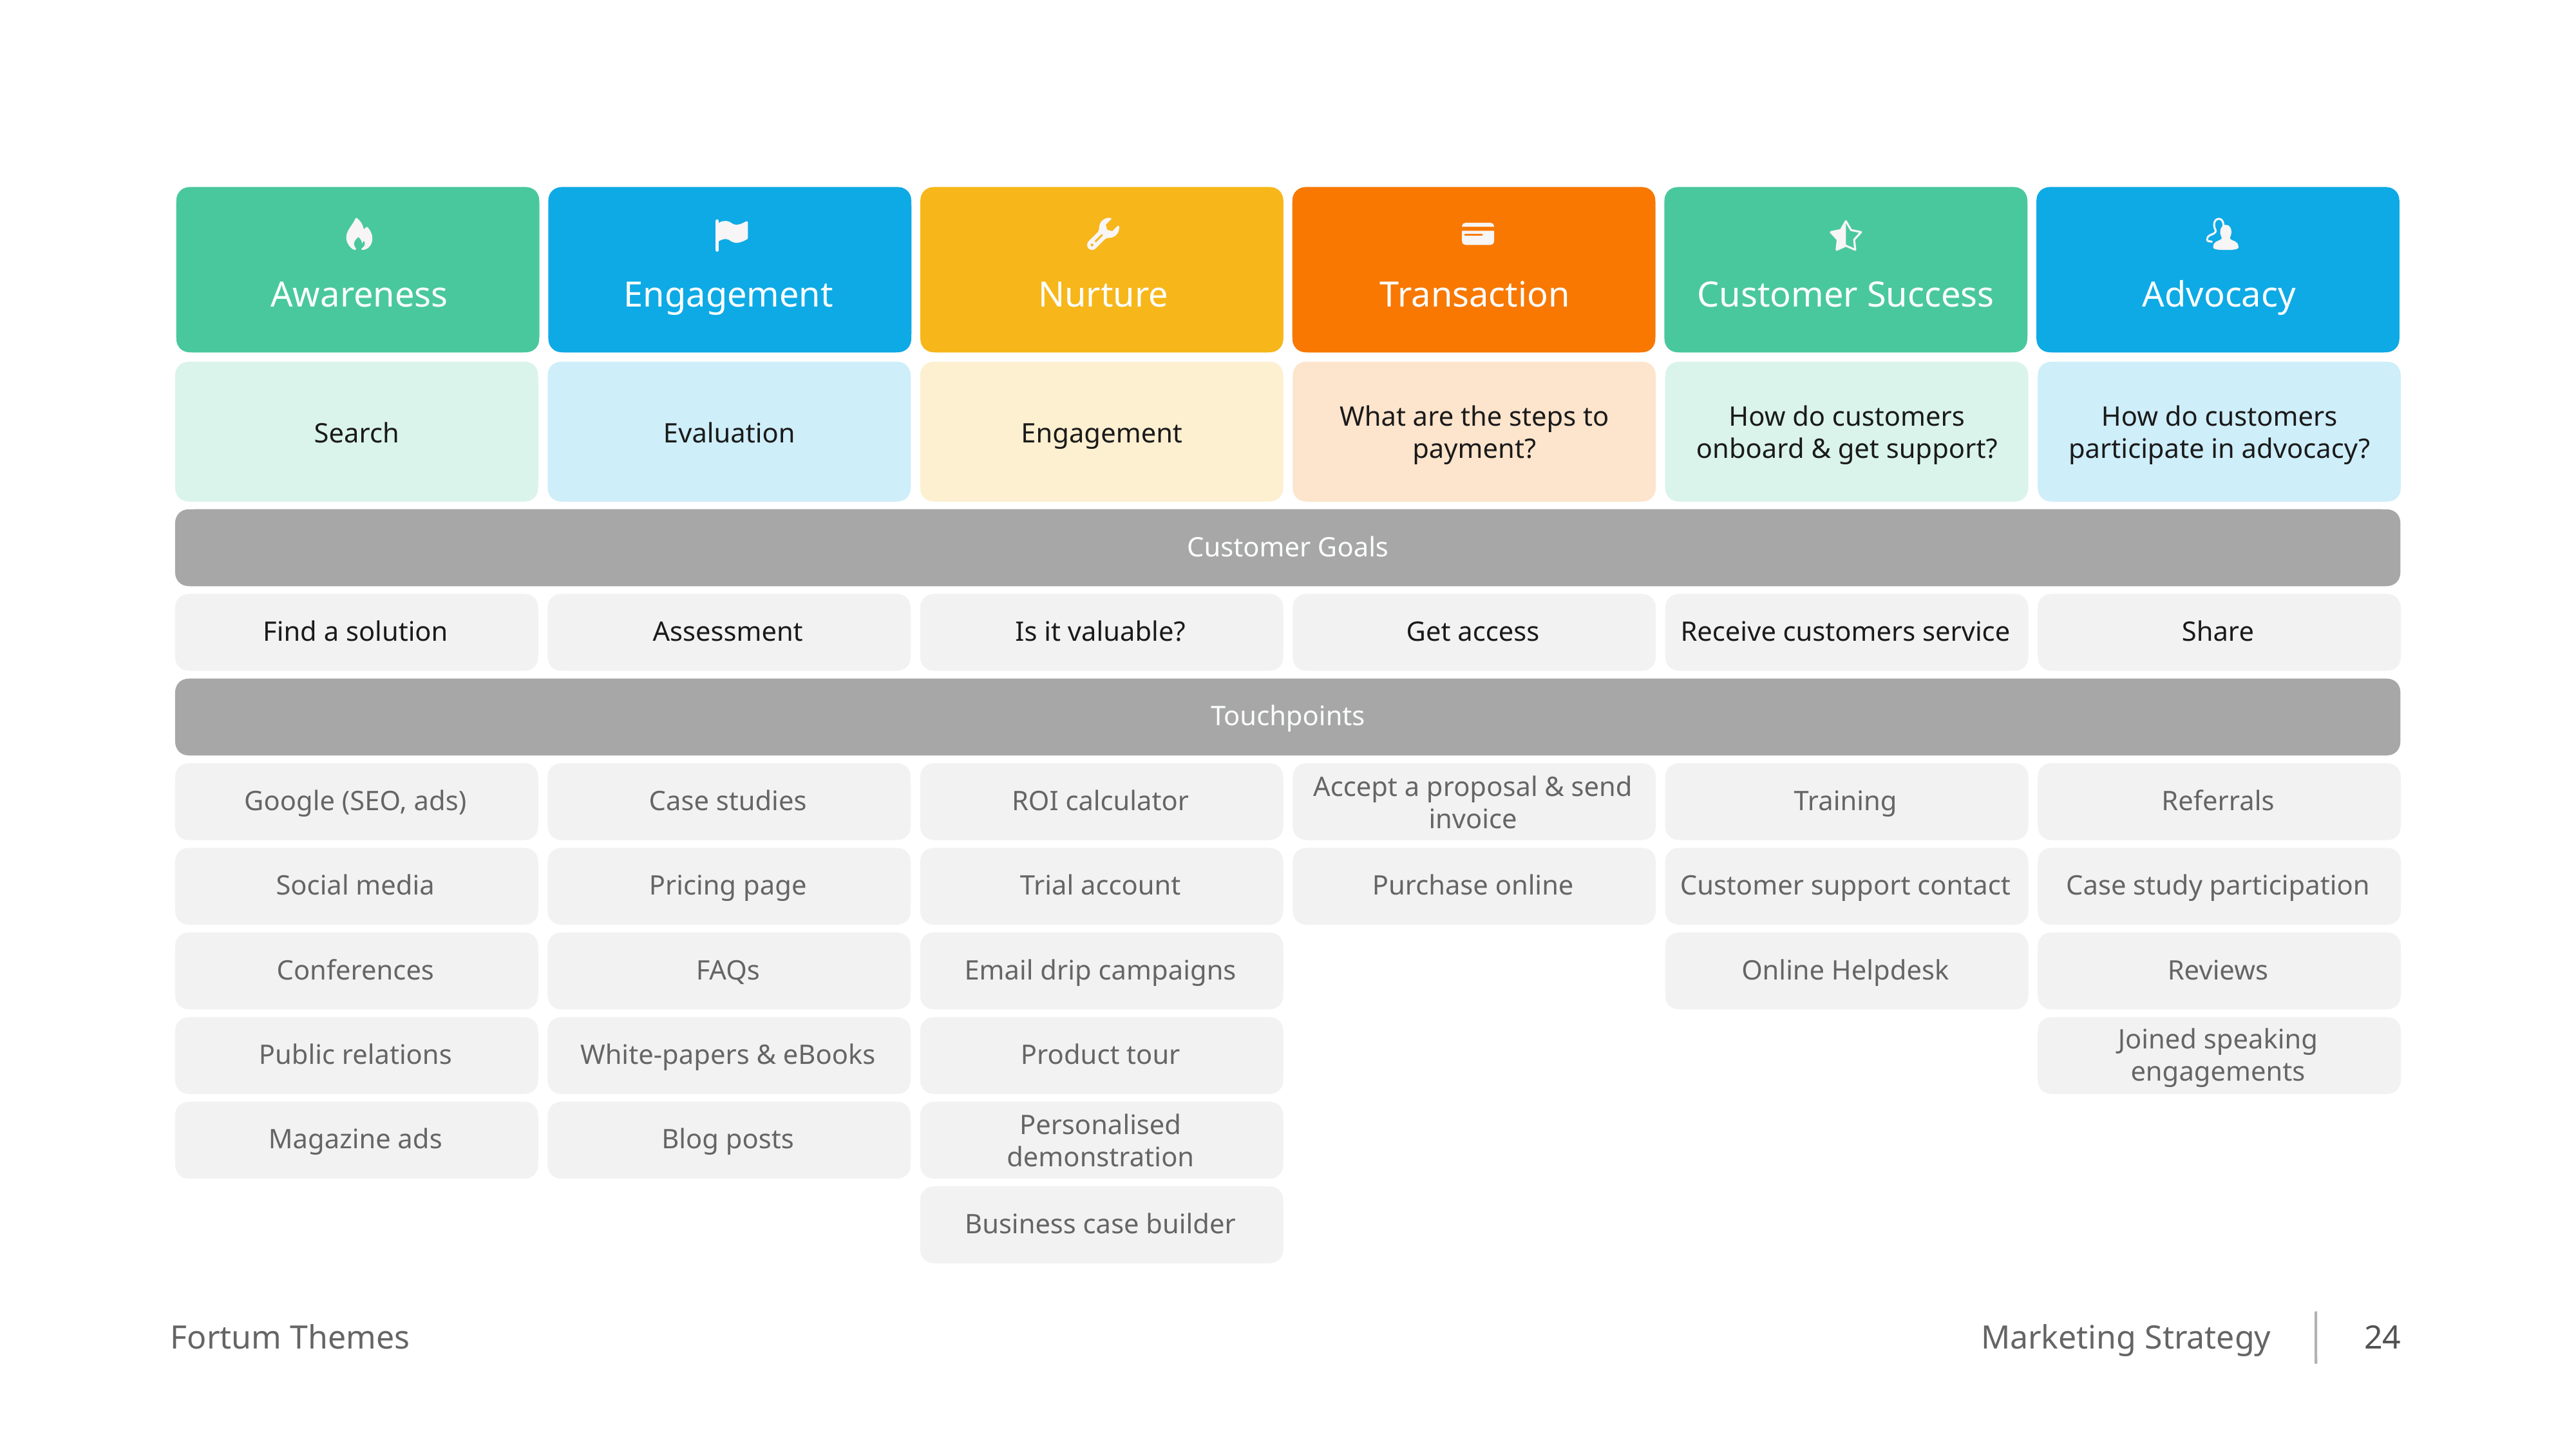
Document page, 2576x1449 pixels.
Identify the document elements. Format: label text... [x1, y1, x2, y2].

text_box [920, 1017, 1283, 1094]
text_box [175, 932, 538, 1010]
text_box [2038, 848, 2401, 925]
text_box Evaluation [558, 410, 901, 453]
text_box Awareness [243, 266, 475, 319]
text_box [175, 1017, 538, 1094]
text_box [2206, 218, 2239, 251]
text_box [175, 361, 538, 502]
text_box [548, 187, 912, 353]
text_box Customer Goals [933, 524, 1642, 567]
text_box [1664, 319, 2028, 353]
text_box Trial account [929, 862, 1272, 906]
text_box Engagement [930, 410, 1273, 453]
text_box [175, 509, 2401, 587]
text_box Product tour [929, 1032, 1272, 1075]
text_box Purchase online [1302, 862, 1645, 906]
text_box [176, 187, 540, 353]
text_box [175, 763, 538, 840]
text_box Pricing page [556, 862, 900, 906]
text_box [175, 848, 538, 925]
text_box [1087, 218, 1119, 251]
text_box Assessment [556, 609, 900, 652]
text_box [2038, 594, 2401, 671]
text_box Blog posts [556, 1117, 900, 1160]
text_box [920, 1101, 1283, 1179]
slide_number 24 [2330, 1311, 2435, 1365]
text_box [1462, 222, 1495, 227]
text_box [715, 219, 748, 252]
text_box Conferences [184, 947, 527, 990]
text_box Search [185, 410, 528, 453]
text_box [2036, 187, 2400, 353]
text_box [1664, 187, 2028, 266]
text_box [175, 1101, 538, 1179]
text_box Magazine ads [184, 1117, 527, 1160]
text_box [1293, 361, 1656, 502]
text_box Case study participation [2046, 862, 2390, 906]
text_box [2038, 361, 2401, 502]
text_box Touchpoints [923, 693, 1653, 737]
text_box Nurture [988, 266, 1218, 319]
text_box [920, 763, 1283, 840]
text_box Online Helpdesk [1674, 947, 2017, 990]
text_box [920, 848, 1283, 925]
text_box [1830, 220, 1862, 251]
text_box [1665, 594, 2029, 671]
text_box Business case builder [929, 1201, 1272, 1245]
text_box [920, 361, 1283, 502]
text_box Engagement [613, 266, 844, 319]
text_box FAQs [556, 947, 900, 990]
text_box Referrals [2046, 778, 2390, 821]
text_box [547, 1101, 911, 1179]
text_box Reviews [2046, 947, 2390, 990]
text_box [547, 361, 911, 502]
text_box [547, 763, 911, 840]
text_box Advocacy [2104, 266, 2334, 319]
text_box [1665, 848, 2029, 925]
text_box Receive customers service [1674, 609, 2017, 652]
text_box Transaction [1359, 266, 1591, 319]
text_box Personalised demonstration [941, 1102, 1260, 1177]
text_box ROI calculator [929, 778, 1272, 821]
text_box Customer Success [1663, 266, 2029, 319]
text_box Share [2046, 609, 2390, 652]
text_box [1462, 231, 1495, 245]
text_box [547, 1017, 911, 1094]
text_box [2038, 1017, 2401, 1094]
text_box [1293, 764, 1302, 840]
text_box [547, 932, 911, 1010]
text_box How do customers onboard & get support? [1675, 393, 2018, 469]
text_box What are the steps to payment? [1303, 393, 1646, 469]
text_box Case studies [556, 778, 900, 821]
text_box Google (SEO, ads) [184, 778, 527, 821]
text_box Email drip campaigns [929, 947, 1272, 990]
text_box [2038, 932, 2401, 1010]
text_box Training [1674, 778, 2017, 821]
text_box How do customers participate in advocacy? [2048, 393, 2391, 469]
text_box [1665, 763, 2029, 840]
text_box [1293, 594, 1656, 671]
text_box [920, 187, 1283, 353]
text_box White-papers & eBooks [556, 1032, 900, 1075]
text_box [2038, 763, 2401, 840]
text_box [346, 218, 373, 251]
text_box [920, 594, 1283, 671]
text_box Customer support contact [1674, 862, 2017, 906]
text_box [920, 932, 1283, 1010]
text_box Public relations [184, 1032, 527, 1075]
text_box [1293, 848, 1656, 925]
text_box [1665, 361, 2029, 502]
text_box [547, 848, 911, 925]
text_box Accept a proposal & send invoice [1302, 764, 1645, 840]
text_box [920, 1186, 1283, 1264]
text_box Social media [184, 862, 527, 906]
text_box Is it valuable? [929, 609, 1272, 652]
text_box [547, 594, 911, 671]
text_box [175, 678, 2401, 756]
text_box [175, 594, 538, 671]
text_box [1302, 763, 1656, 840]
text_box [1292, 187, 1656, 353]
text_box Joined speaking engagements [2046, 1016, 2390, 1092]
text_box Get access [1302, 609, 1645, 652]
text_box Find a solution [184, 609, 527, 652]
text_box [1665, 932, 2029, 1010]
